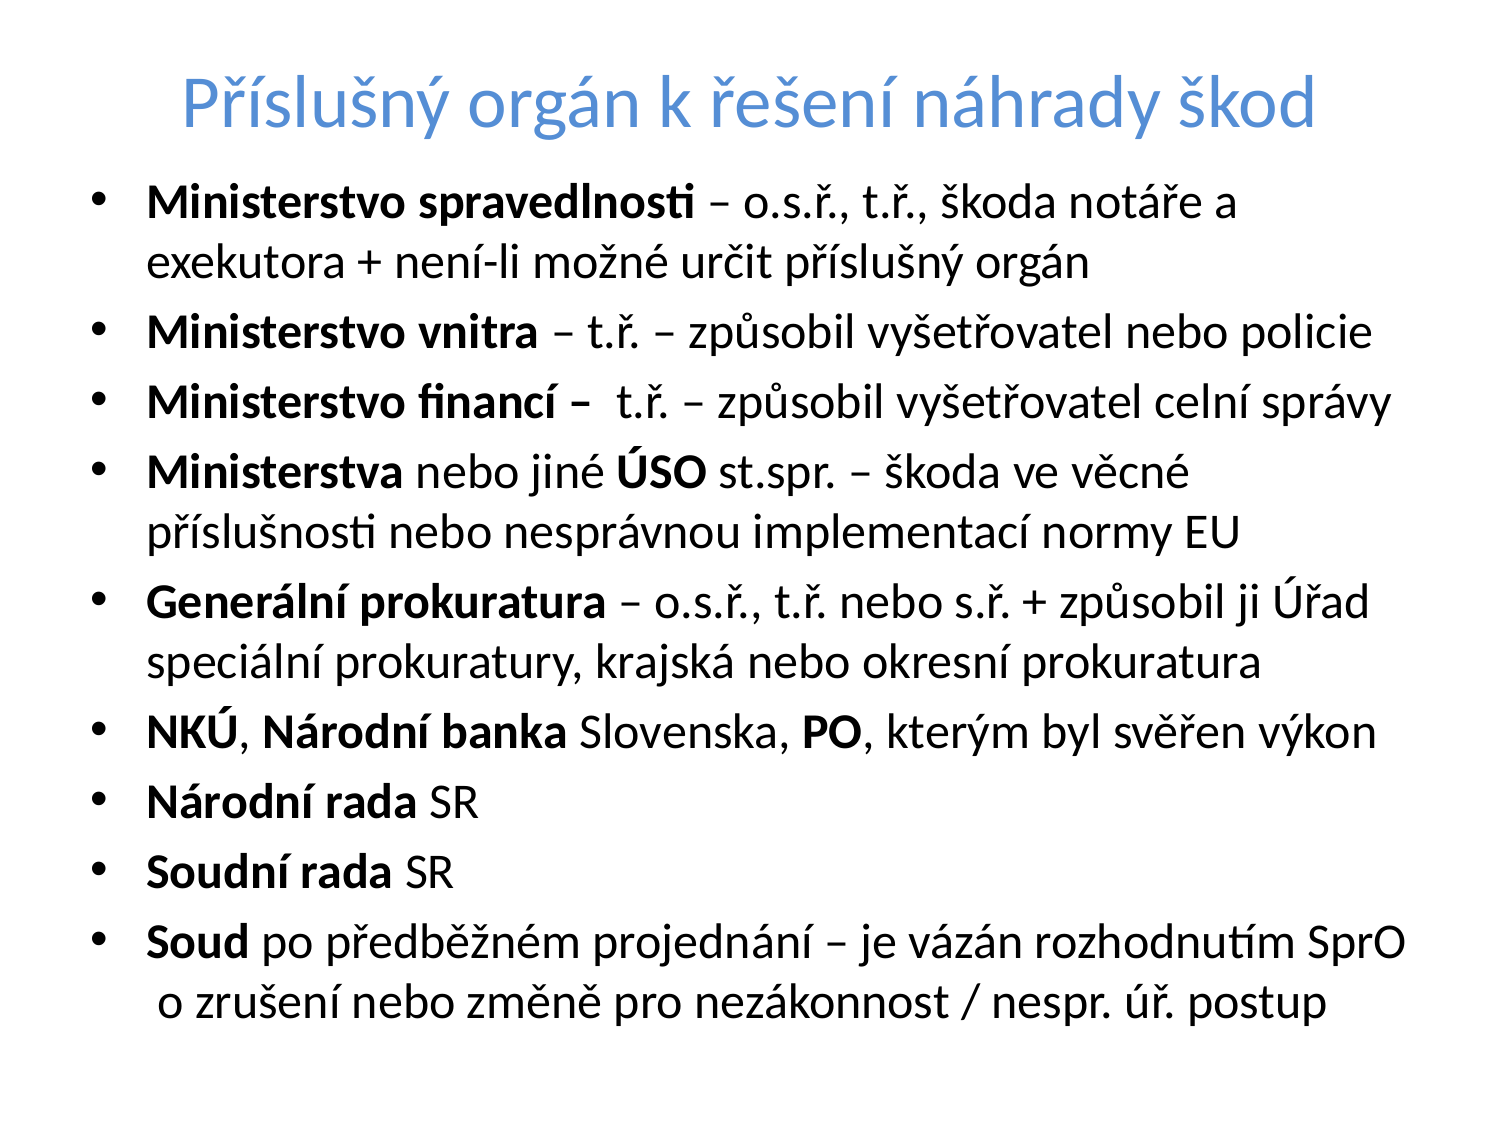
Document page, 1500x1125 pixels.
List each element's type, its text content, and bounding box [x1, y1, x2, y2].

title Příslušný orgán k řešení náhrady škod [75, 45, 1425, 149]
list Ministerstvo spravedlnosti – o.s.ř., t.ř., škoda notáře a exekutora + není-li možné určit příslušný orgán Ministerstvo vnitra – t.ř. – způsobil vyšetřovatel nebo policie Ministerstvo financí – t.ř. – způsobil vyšetřovatel celní správy Ministerstva nebo jiné ÚSO st.spr. – škoda ve věcné příslušnosti nebo nesprávnou implementací normy EU Generální prokuratura – o.s.ř., t.ř. nebo s.ř. + způsobil ji Úřad speciální prokuratury, krajská nebo okresní prokuratura NKÚ, Národní banka Slovenska, PO, kterým byl svěřen výkon Národní rada SR Soudní rada SR Soud po předběžném projednání – je vázán rozhodnutím SprO o zrušení nebo změně pro nezákonnost / nespr. úř. postup [75, 160, 1425, 1071]
